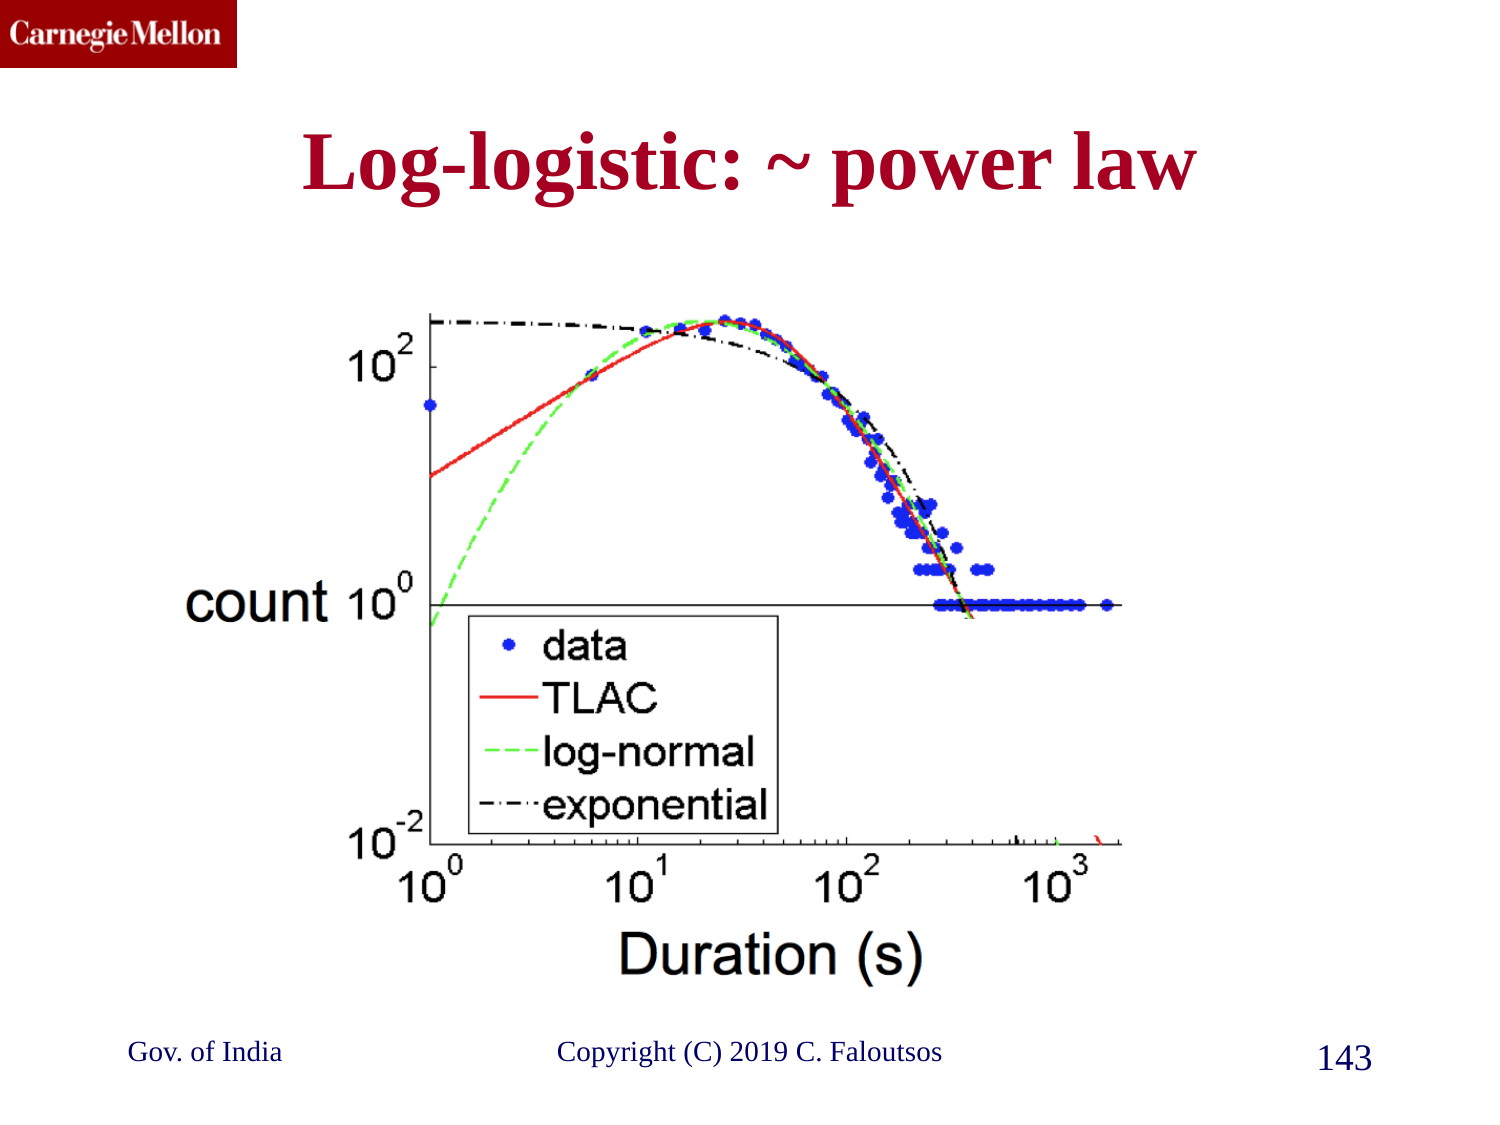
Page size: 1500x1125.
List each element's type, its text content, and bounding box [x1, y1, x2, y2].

slide_number Gov. of India [112, 1024, 426, 1101]
footer Copyright (C) 2019 C. Faloutsos [512, 1024, 988, 1101]
slide_number 143 [1074, 1024, 1388, 1101]
title Log-logistic: ~ power law [112, 99, 1388, 213]
picture [106, 267, 1330, 999]
picture [0, 0, 237, 68]
